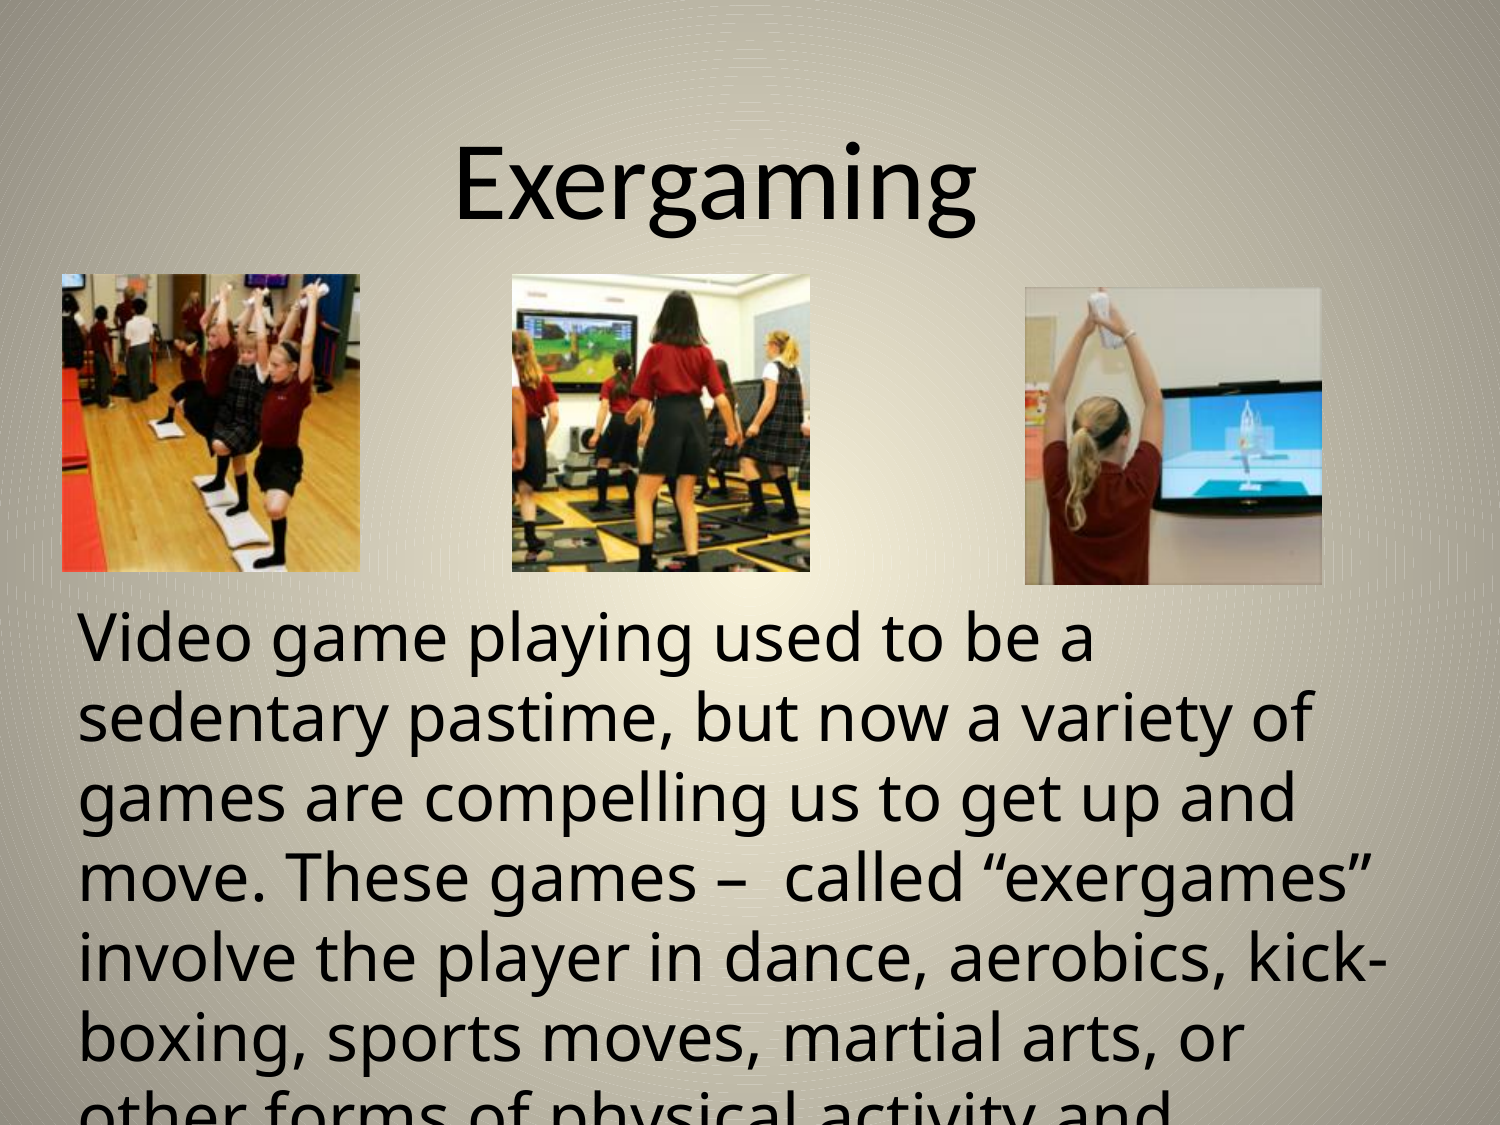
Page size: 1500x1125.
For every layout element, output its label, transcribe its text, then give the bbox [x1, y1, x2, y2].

text_box Video game playing used to be a sedentary pastime, but now a variety of games are compelling us to get up and move. These games – called “exergames” involve the player in dance, aerobics, kick-boxing, sports moves, martial arts, or other forms of physical activity and exertion as the way to interact within the game. [62, 587, 1413, 1125]
picture [512, 274, 810, 573]
picture [62, 274, 360, 573]
picture [1024, 287, 1323, 585]
text_box Exergaming [437, 99, 1288, 250]
